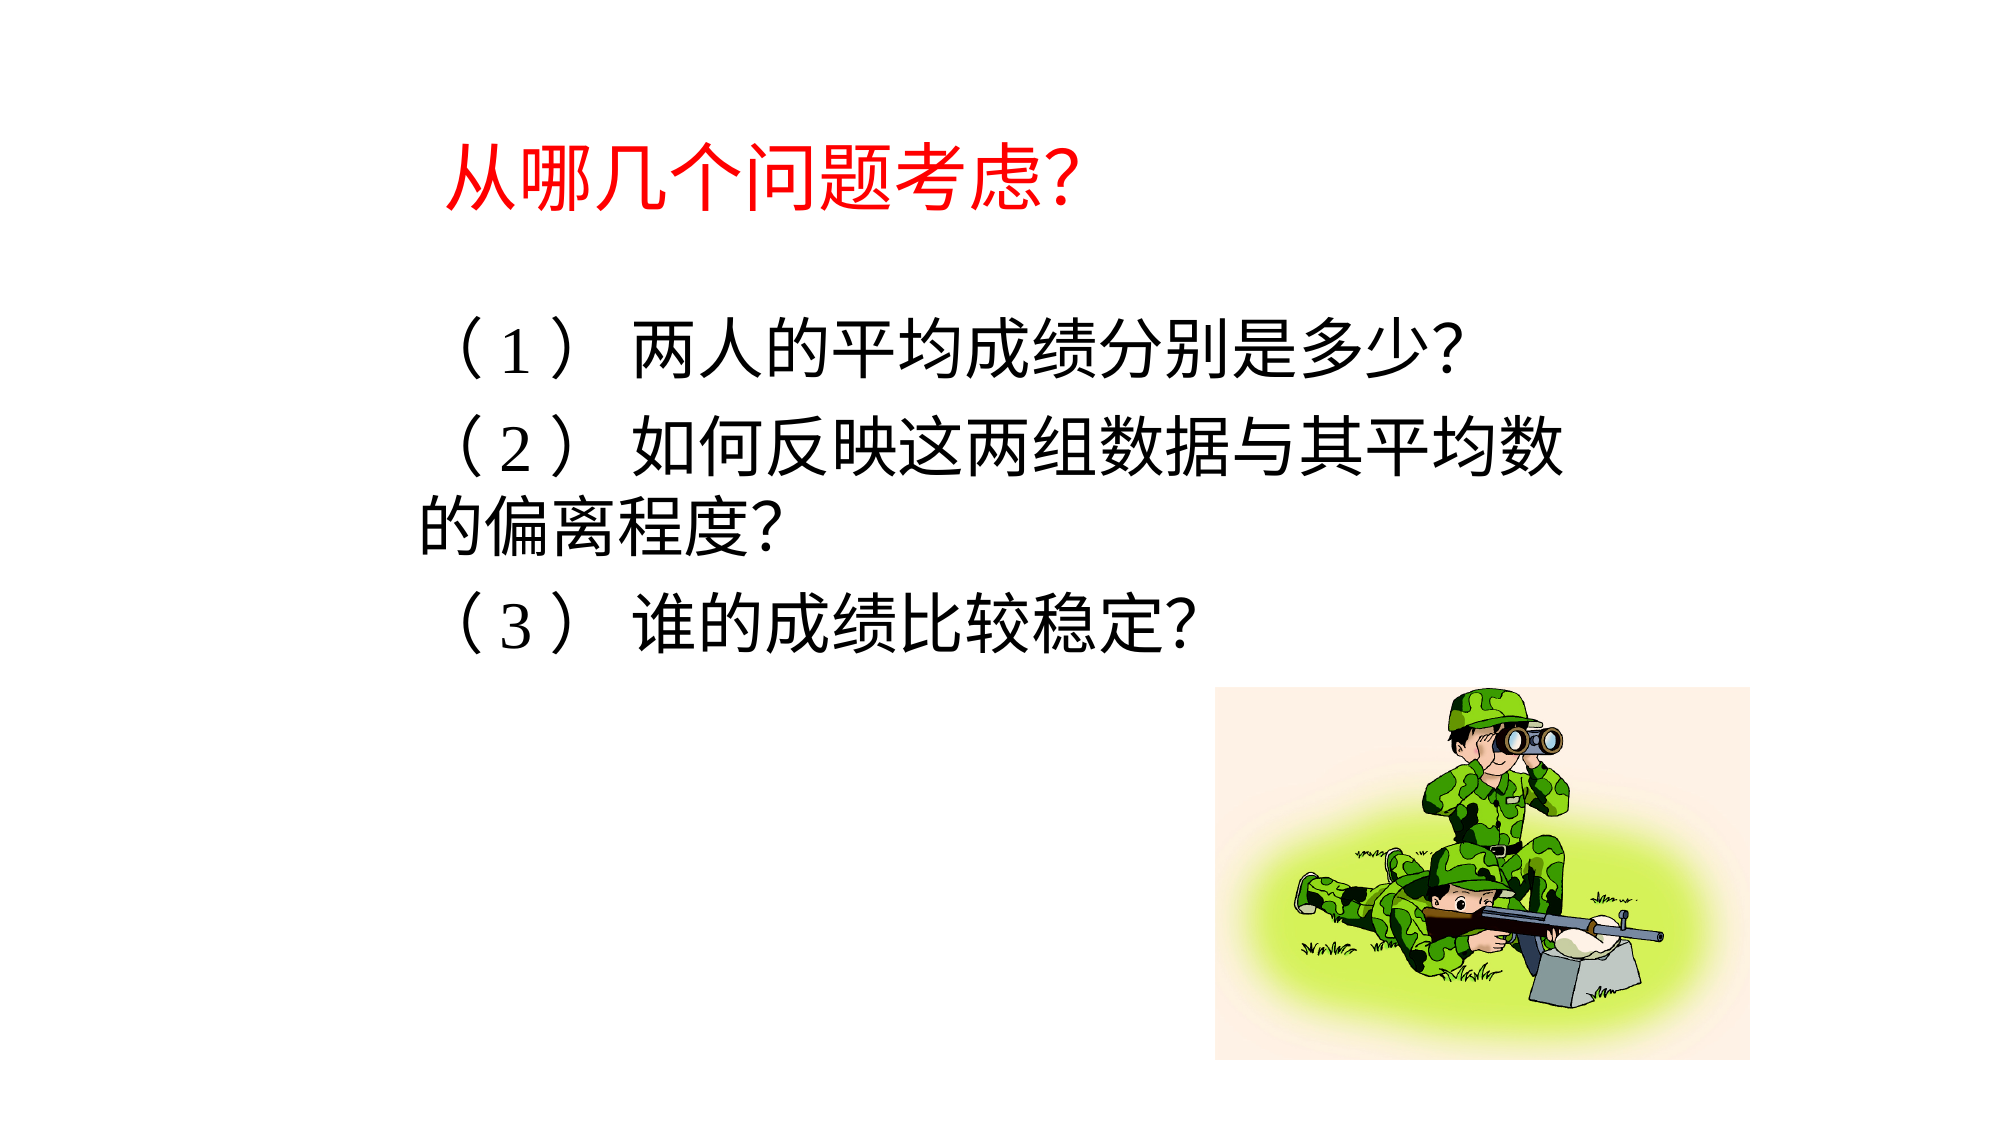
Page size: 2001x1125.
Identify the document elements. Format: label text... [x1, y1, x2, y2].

text_box 从哪几个问题考虑？ [428, 122, 1134, 228]
text_box （1） 两人的平均成绩分别是多少？ [402, 299, 1692, 395]
picture [1215, 687, 1750, 1060]
text_box （2） 如何反映这两组数据与其平均数 的偏离程度？ [402, 397, 1715, 572]
text_box （3） 谁的成绩比较稳定？ [402, 574, 1265, 669]
